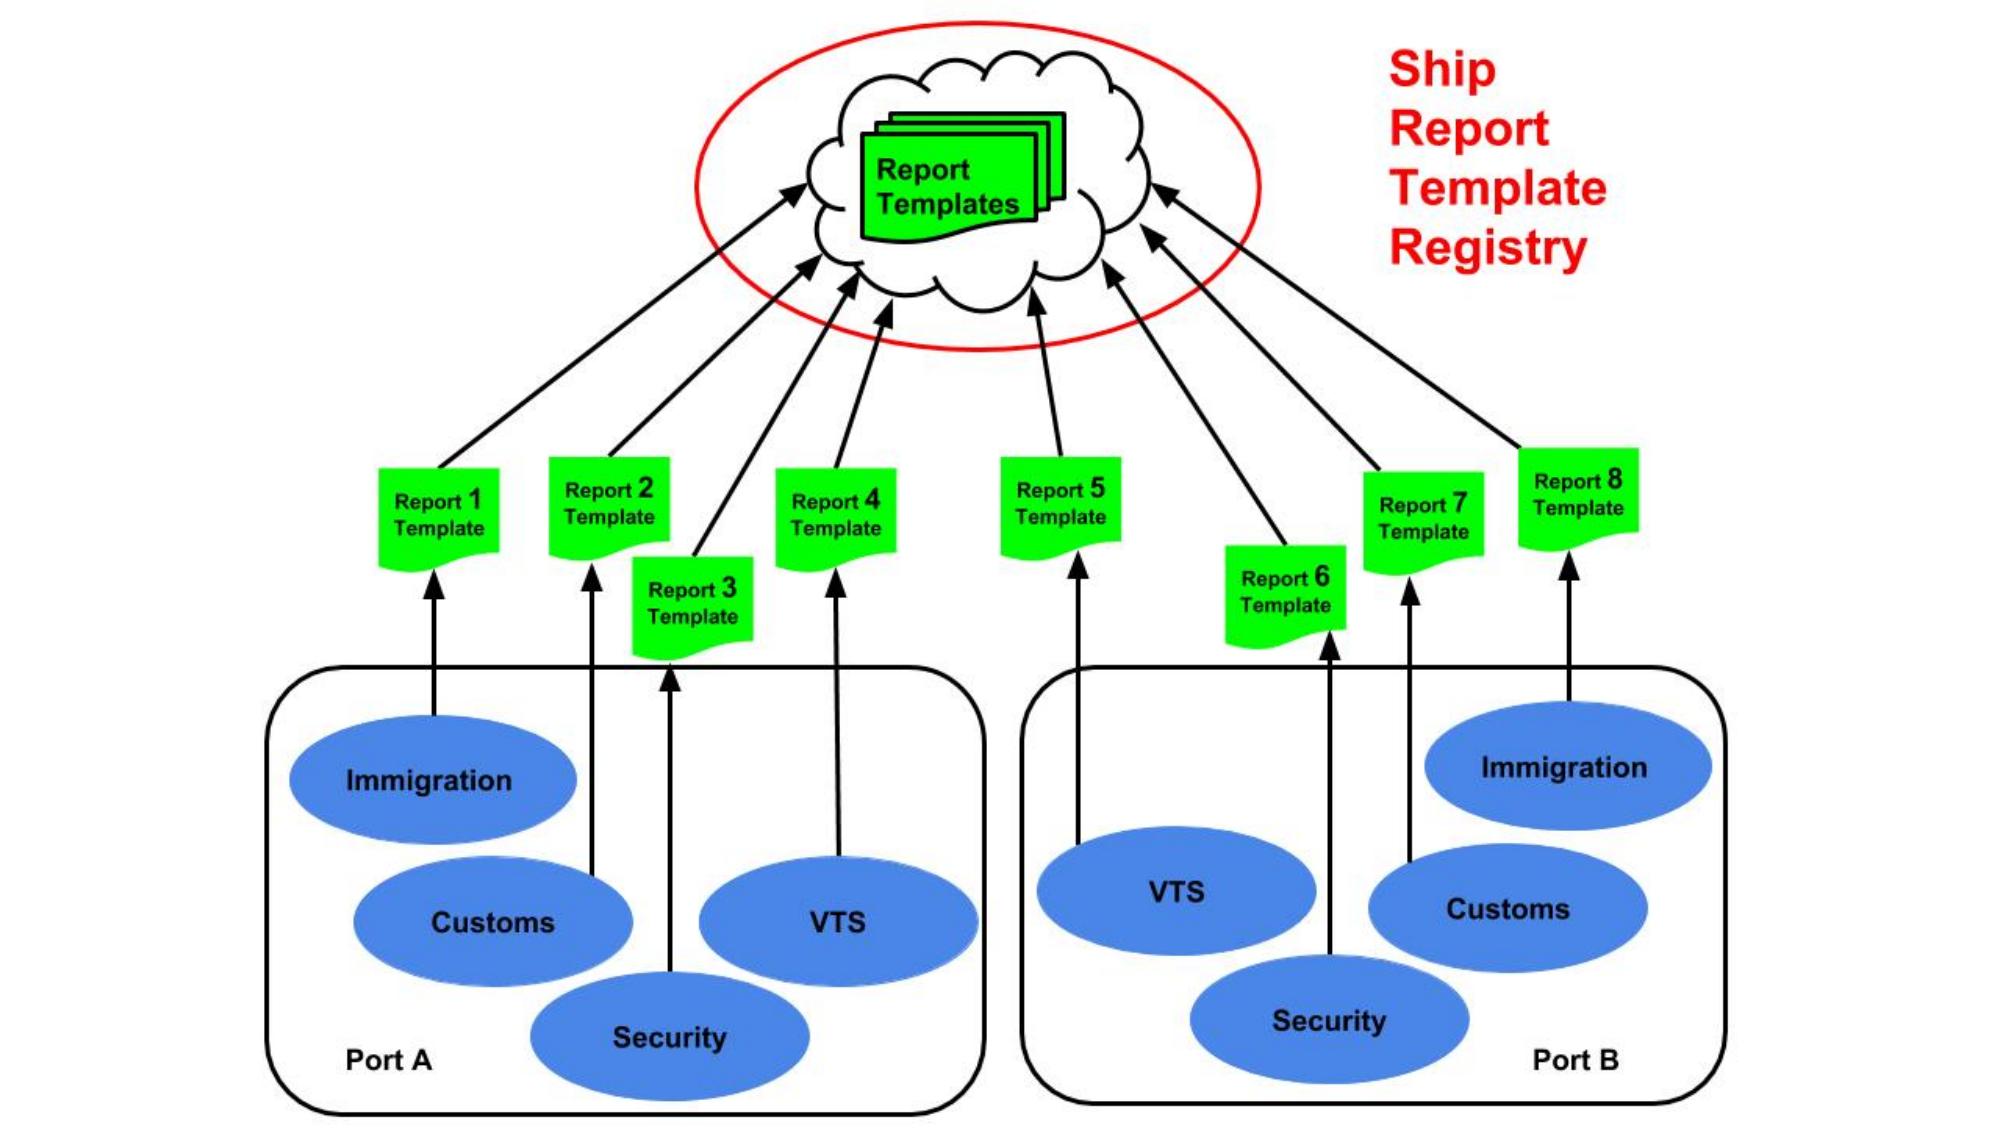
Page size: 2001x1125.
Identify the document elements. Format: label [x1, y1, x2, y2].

picture [249, 0, 1750, 1125]
